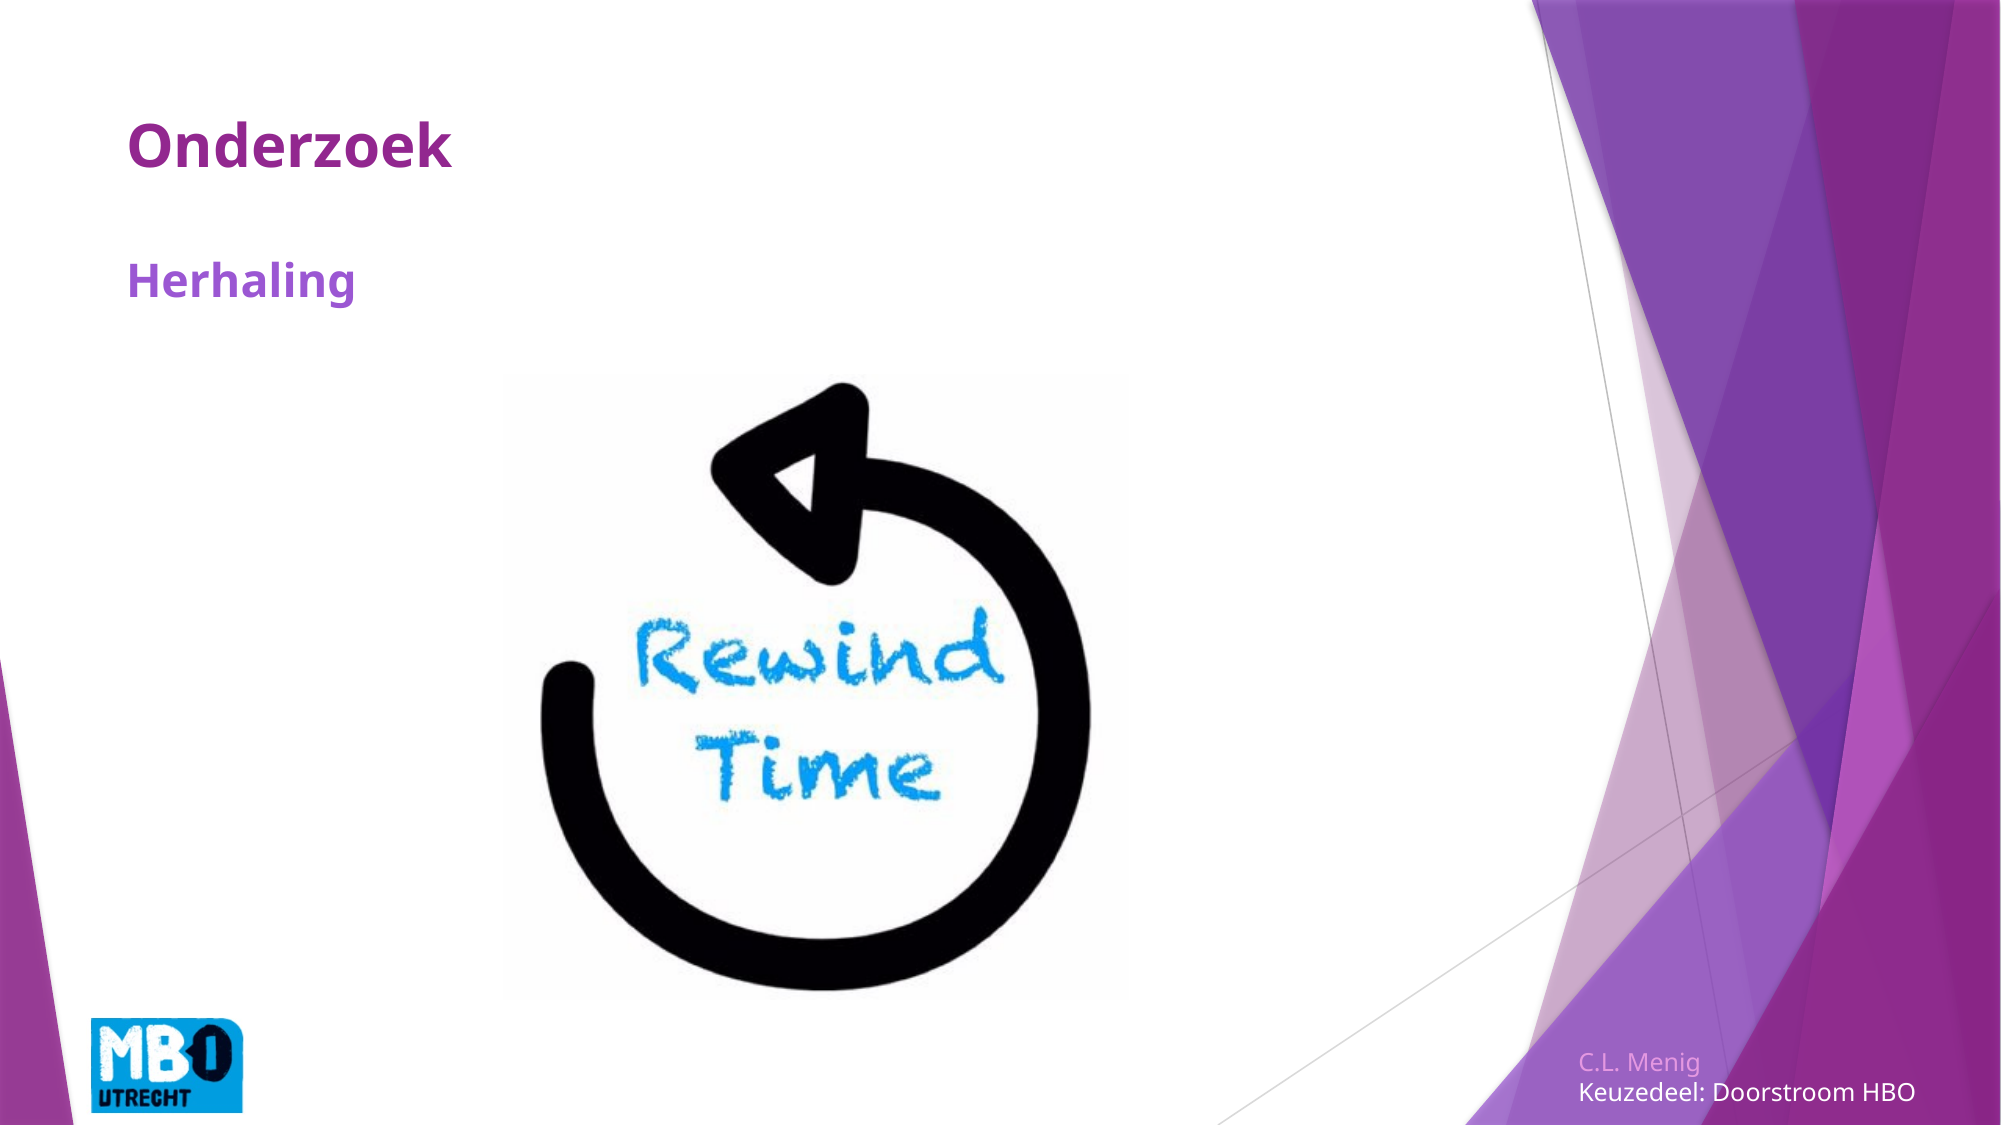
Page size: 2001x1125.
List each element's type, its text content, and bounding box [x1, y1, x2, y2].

title Onderzoek Herhaling [111, 99, 1522, 317]
picture [503, 373, 1130, 1000]
picture [85, 1007, 246, 1125]
text_box C.L. Menig Keuzedeel: Doorstroom HBO [1563, 1038, 2000, 1114]
